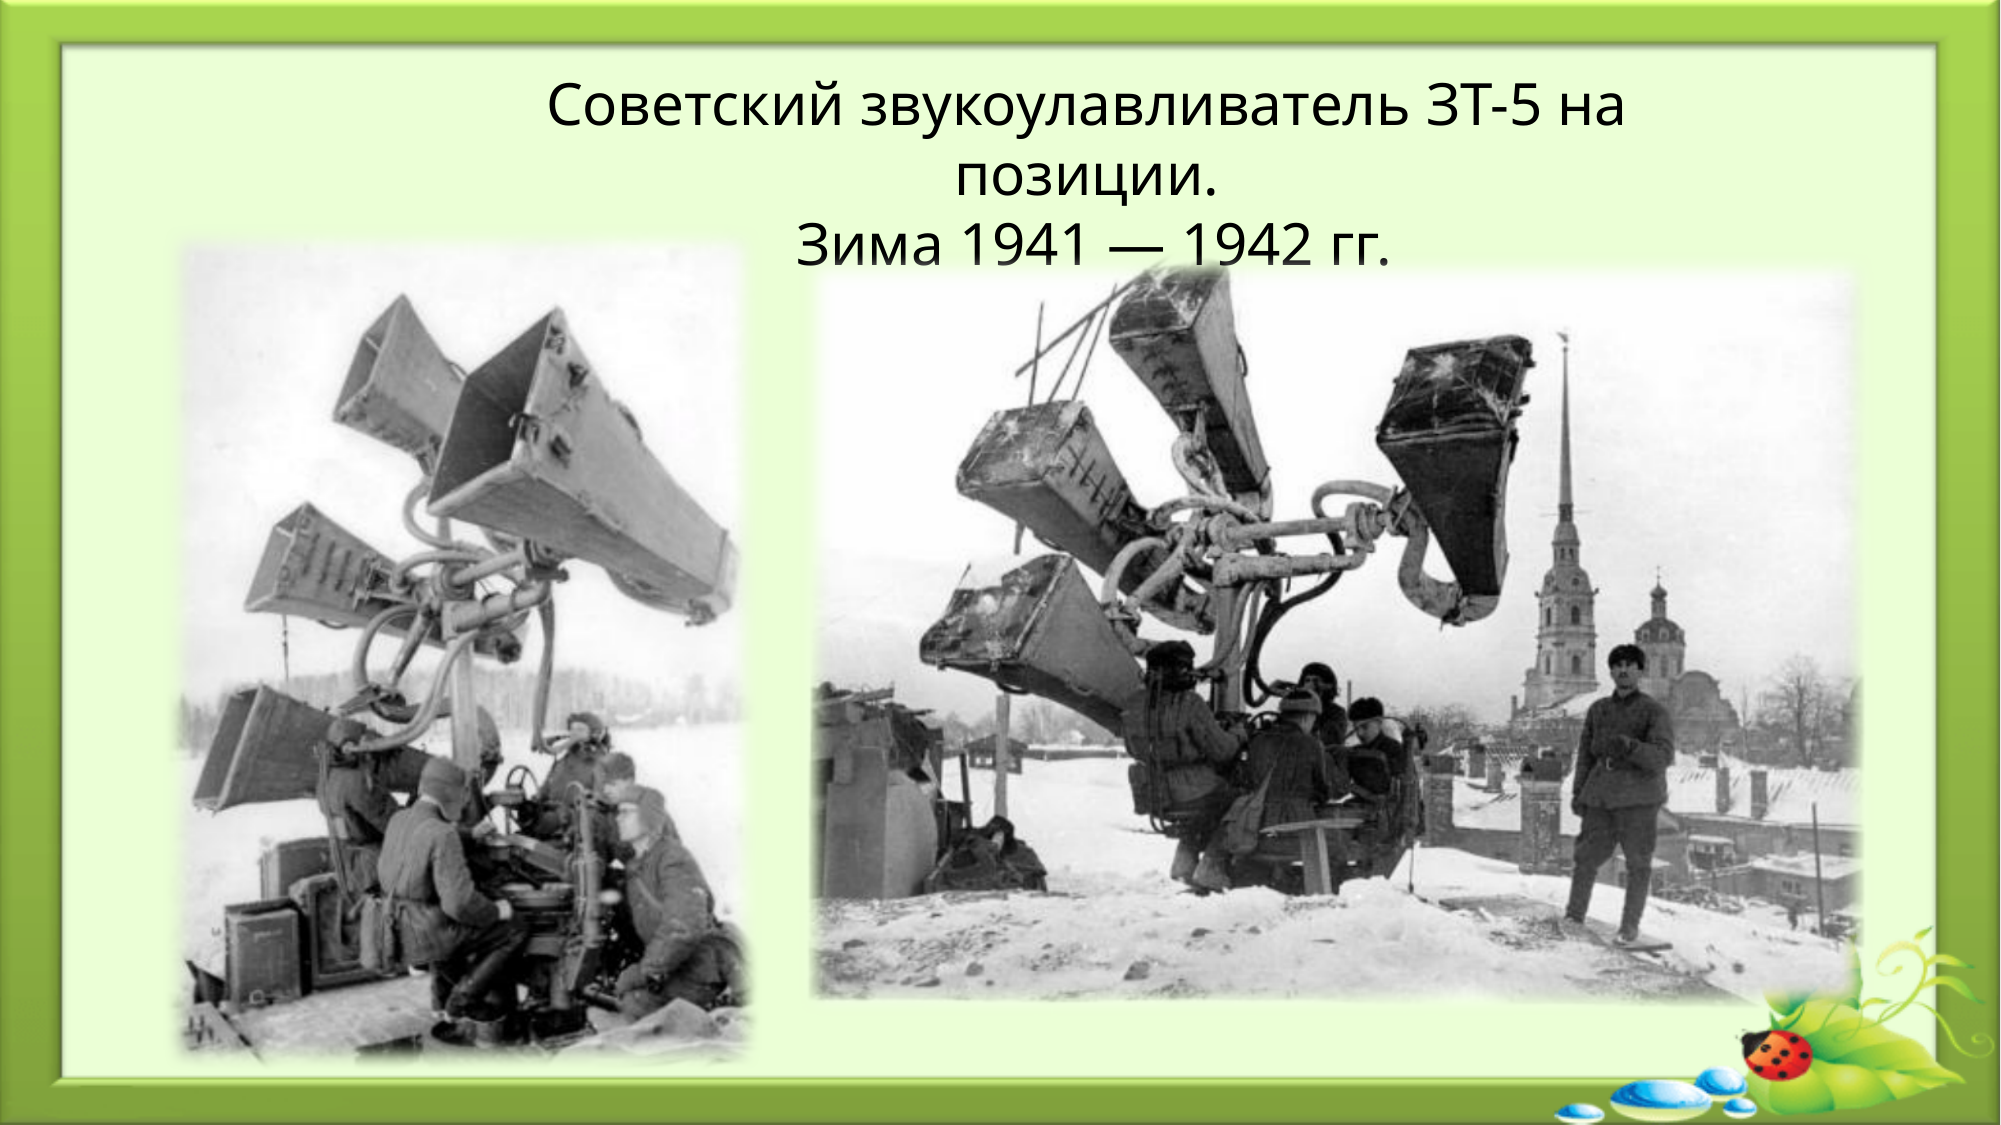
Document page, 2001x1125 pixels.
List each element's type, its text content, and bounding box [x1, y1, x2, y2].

text_box Советский звукоулавливатель ЗТ-5 на позиции. Зима 1941 — 1942 гг. [418, 60, 1755, 285]
picture [0, 0, 2001, 1125]
